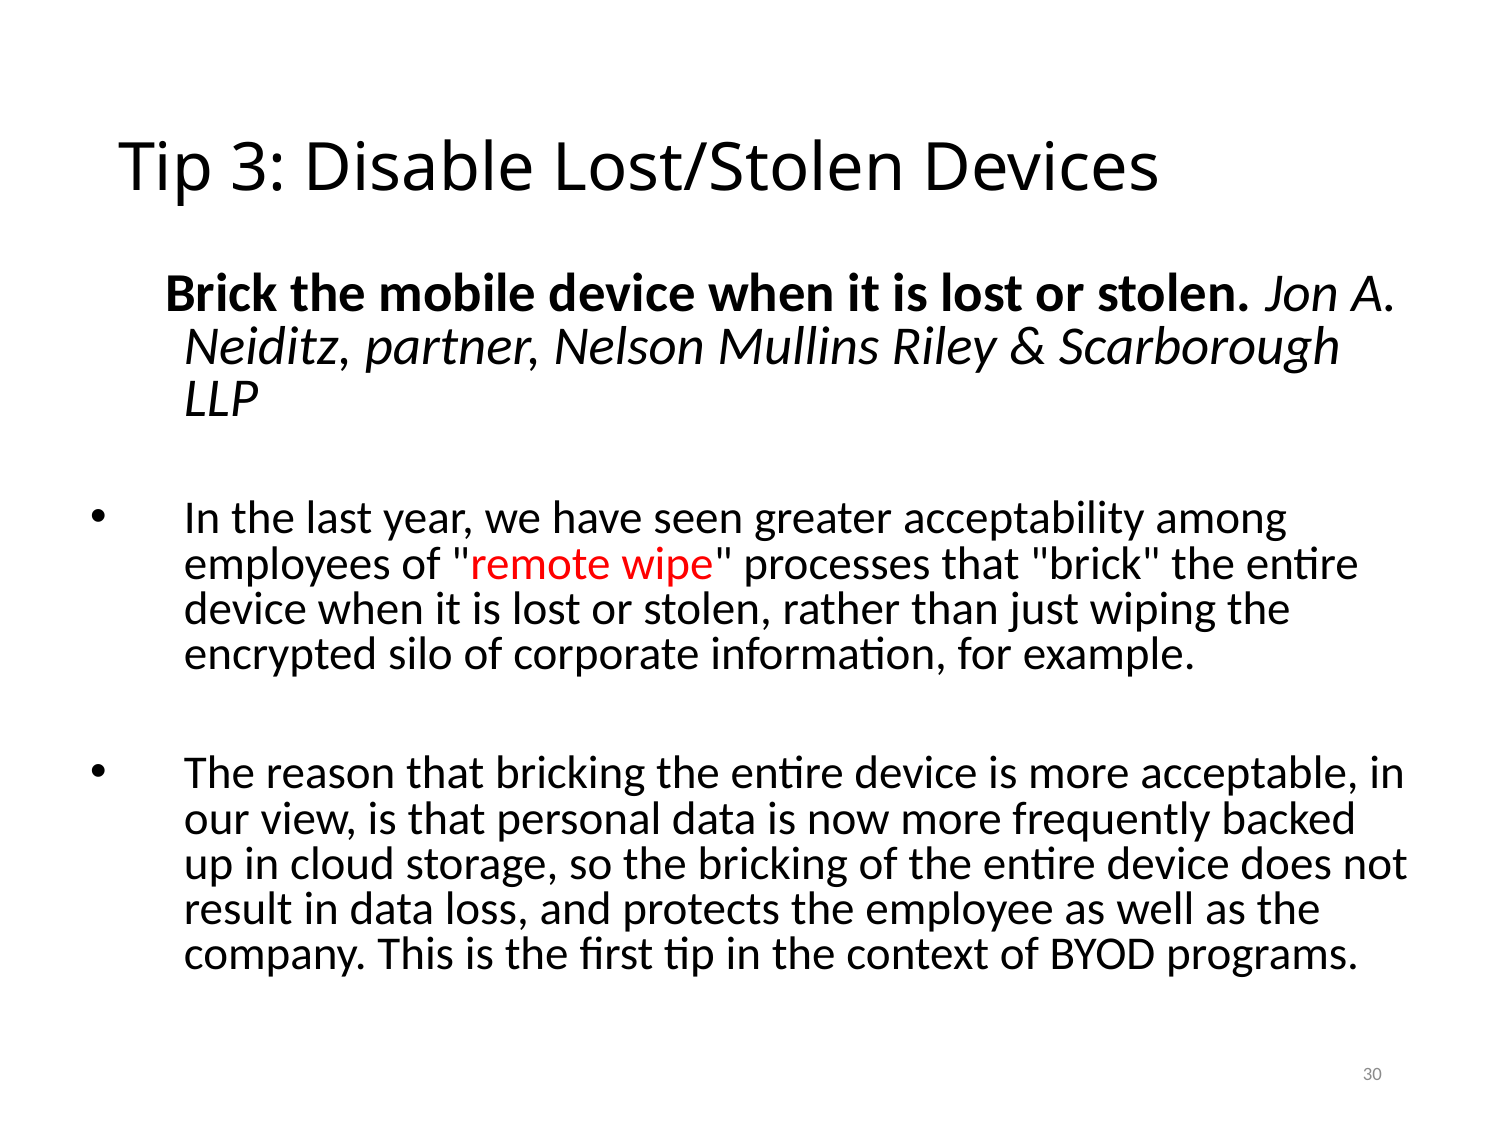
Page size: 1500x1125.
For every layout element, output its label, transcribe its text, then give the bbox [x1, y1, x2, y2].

slide_number 30 [1059, 1042, 1397, 1103]
list Brick the mobile device when it is lost or stolen. Jon A. Neiditz, partner, Nelson Mullins Riley & Scarborough LLP In the last year, we have seen greater acceptability among employees of "remote wipe" processes that "brick" the entire device when it is lost or stolen, rather than just wiping the encrypted silo of corporate information, for example. The reason that bricking the entire device is more acceptable, in our view, is that personal data is now more frequently backed up in cloud storage, so the bricking of the entire device does not result in data loss, and protects the employee as well as the company. This is the first tip in the context of BYOD programs. [75, 262, 1425, 1038]
title Tip 3: Disable Lost/Stolen Devices [103, 59, 1397, 262]
